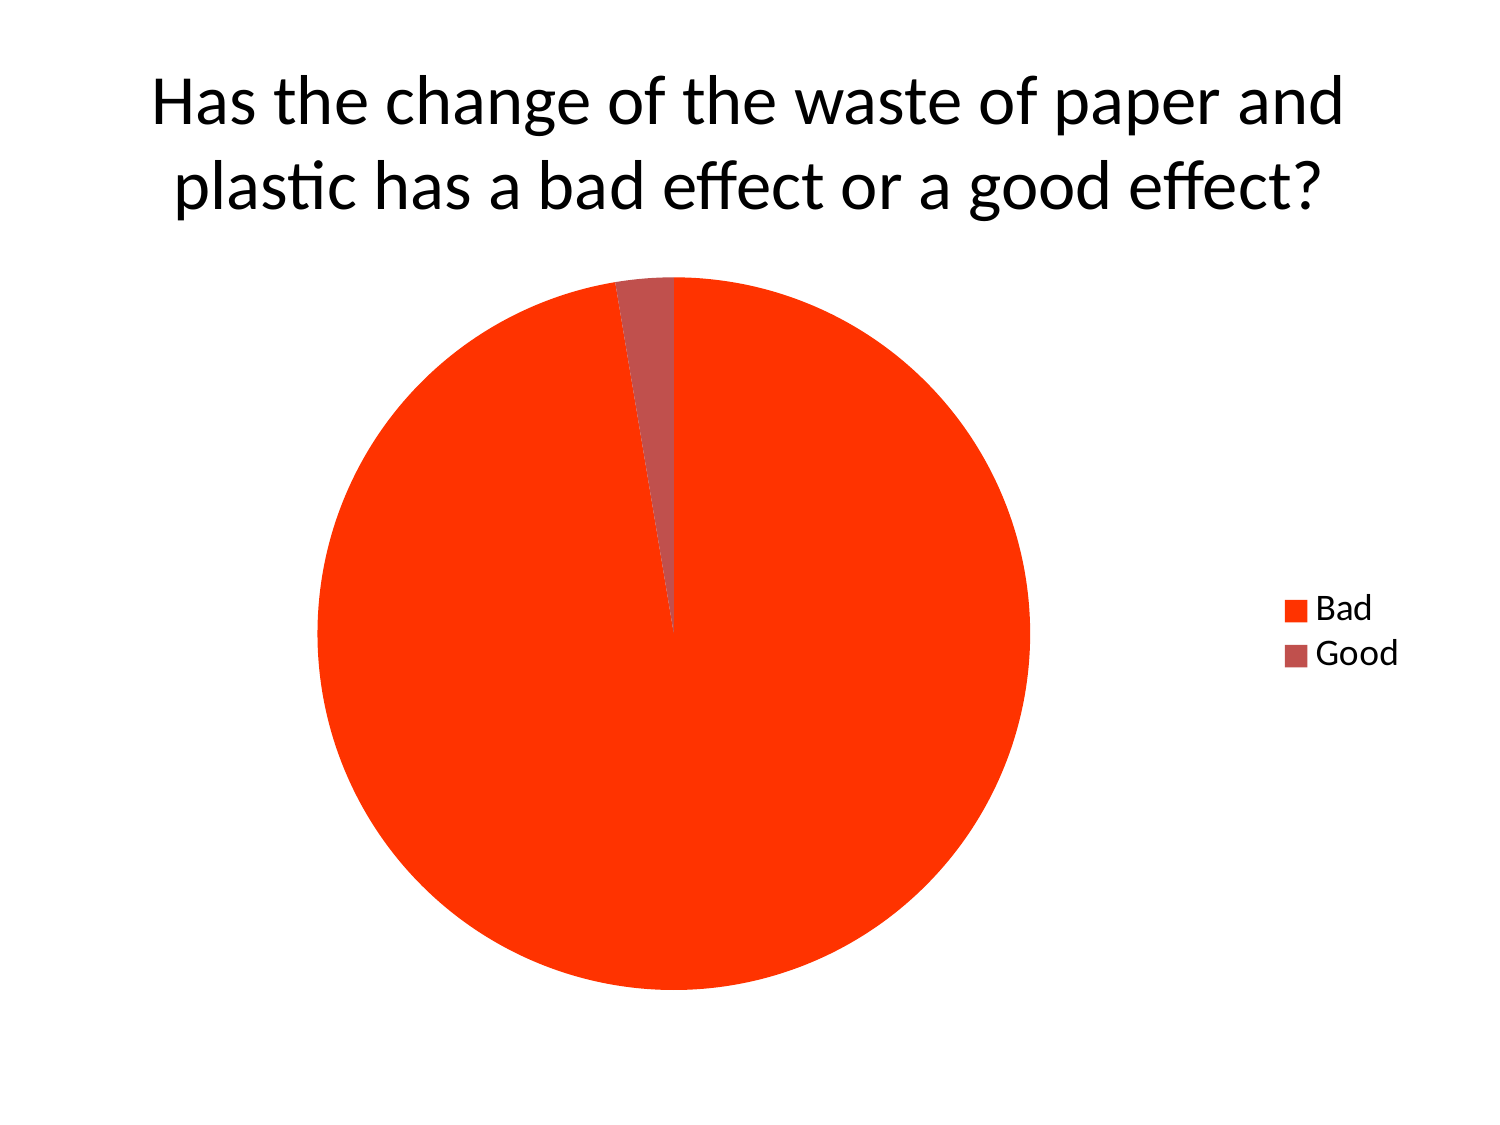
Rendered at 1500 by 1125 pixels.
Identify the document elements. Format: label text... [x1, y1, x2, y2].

chart [74, 262, 1426, 1006]
title Has the change of the waste of paper and plastic has a bad effect or a good effect? [75, 45, 1425, 233]
